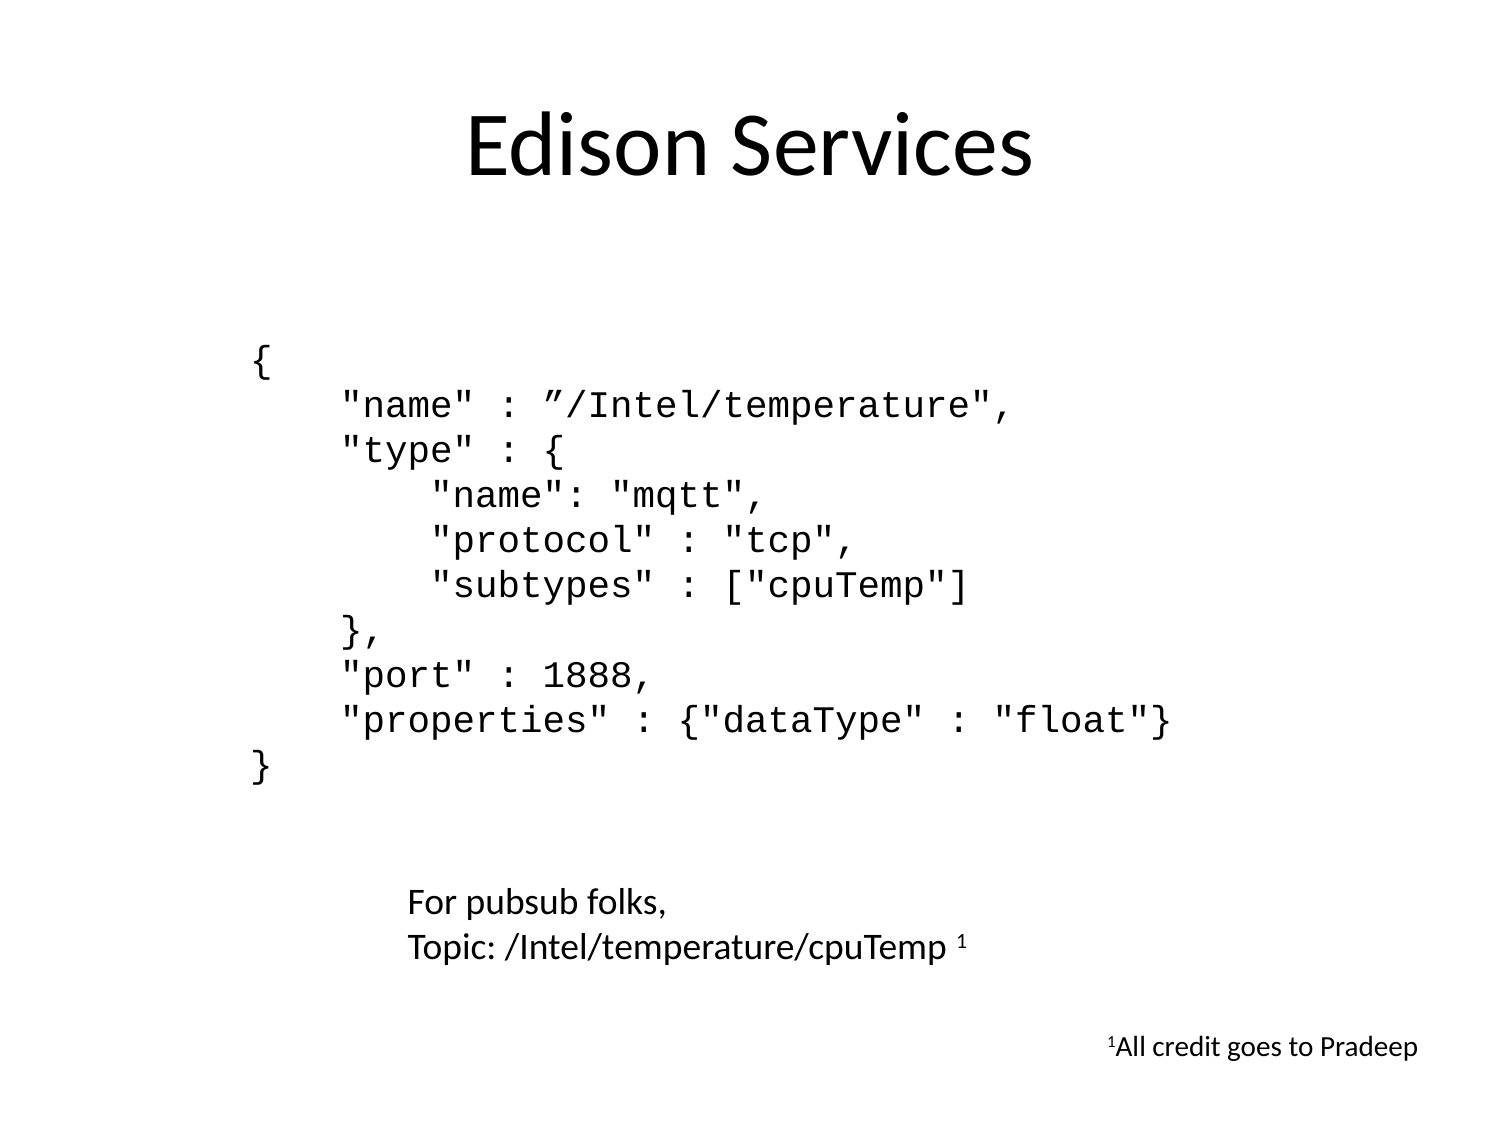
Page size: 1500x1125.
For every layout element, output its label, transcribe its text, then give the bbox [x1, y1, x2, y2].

text_box For pubsub folks, Topic: /Intel/temperature/cpuTemp 1 [393, 869, 982, 975]
title Edison Services [75, 45, 1425, 233]
text_box { "name" : ”/Intel/temperature", "type" : { "name": "mqtt", "protocol" : "tcp", "subtypes" : ["cpuTemp"] }, "port" : 1888, "properties" : {"dataType" : "float"} } [235, 327, 1232, 793]
text_box 1All credit goes to Pradeep [1092, 1019, 1434, 1070]
